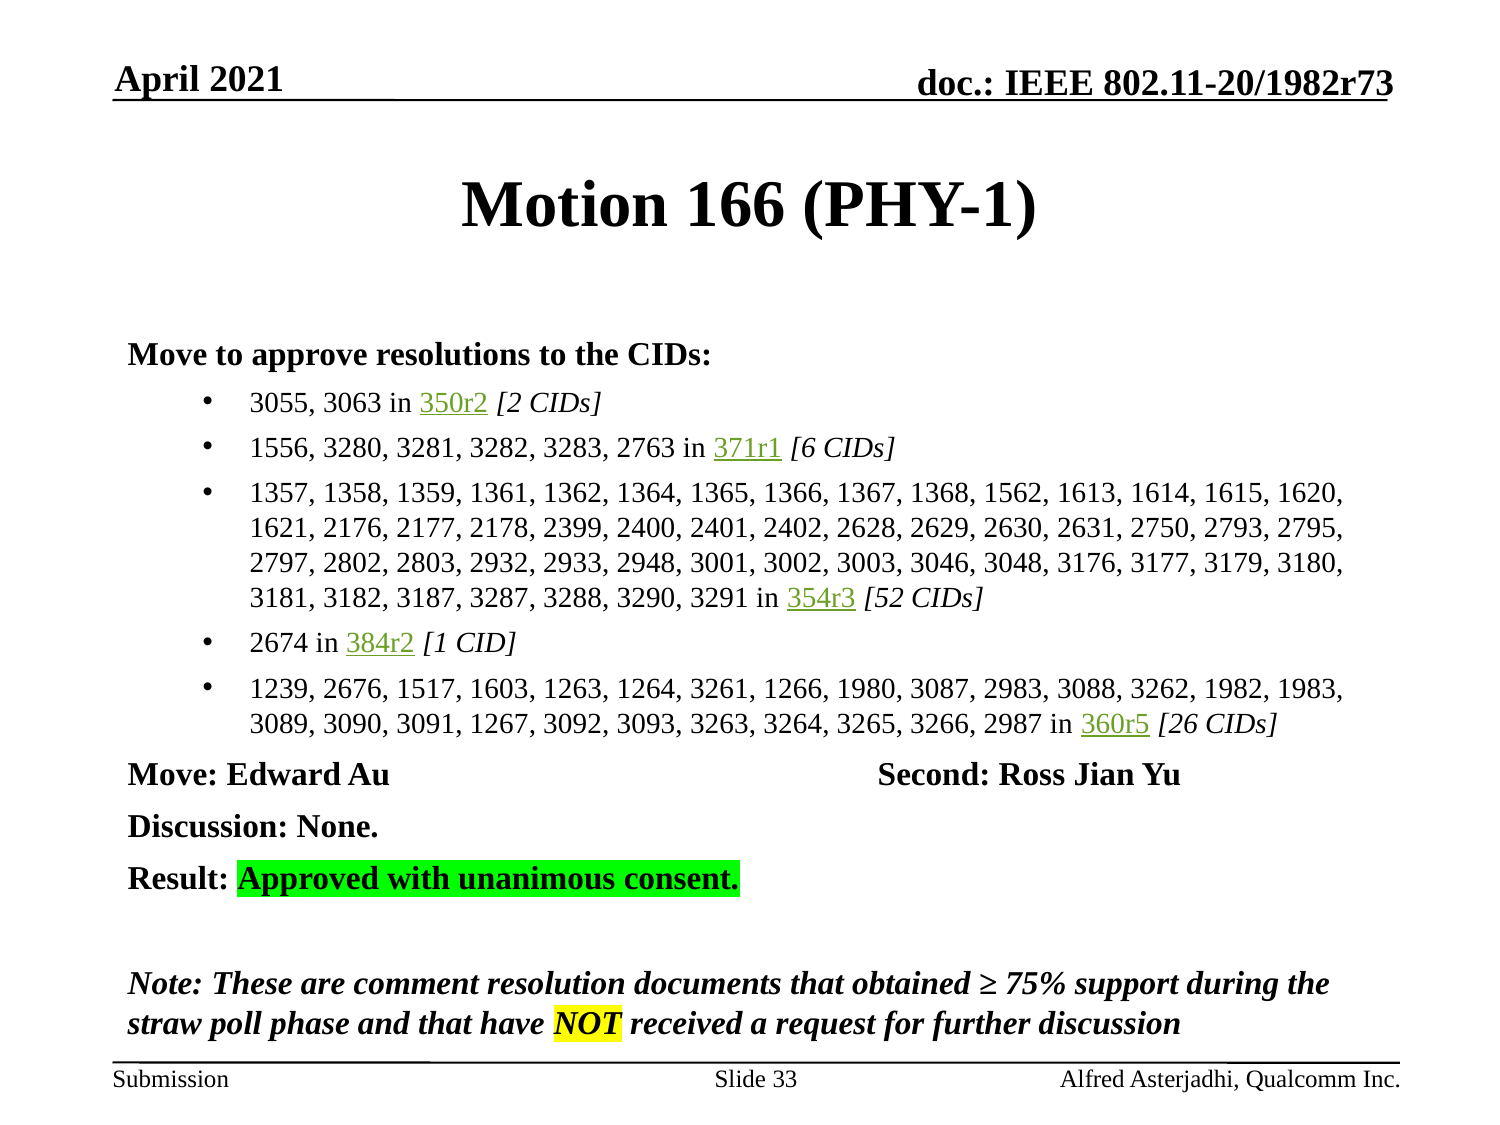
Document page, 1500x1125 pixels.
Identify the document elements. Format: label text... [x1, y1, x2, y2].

footer Alfred Asterjadhi, Qualcomm Inc. [878, 1061, 1402, 1093]
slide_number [114, 54, 423, 100]
title Motion 166 (PHY-1) [112, 112, 1388, 288]
list Move to approve resolutions to the CIDs: 3055, 3063 in 350r2 [2 CIDs] 1556, 3280, 3281, 3282, 3283, 2763 in 371r1 [6 CIDs] 1357, 1358, 1359, 1361, 1362, 1364, 1365, 1366, 1367, 1368, 1562, 1613, 1614, 1615, 1620, 1621, 2176, 2177, 2178, 2399, 2400, 2401, 2402, 2628, 2629, 2630, 2631, 2750, 2793, 2795, 2797, 2802, 2803, 2932, 2933, 2948, 3001, 3002, 3003, 3046, 3048, 3176, 3177, 3179, 3180, 3181, 3182, 3187, 3287, 3288, 3290, 3291 in 354r3 [52 CIDs] 2674 in 384r2 [1 CID] 1239, 2676, 1517, 1603, 1263, 1264, 3261, 1266, 1980, 3087, 2983, 3088, 3262, 1982, 1983, 3089, 3090, 3091, 1267, 3092, 3093, 3263, 3264, 3265, 3266, 2987 in 360r5 [26 CIDs] Move: Edward Au Second: Ross Jian Yu Discussion: None. Result: Approved with unanimous consent. Note: These are comment resolution documents that obtained ≥ 75% support during the straw poll phase and that have NOT received a request for further discussion [112, 324, 1388, 1063]
slide_number Slide 33 [712, 1061, 800, 1123]
